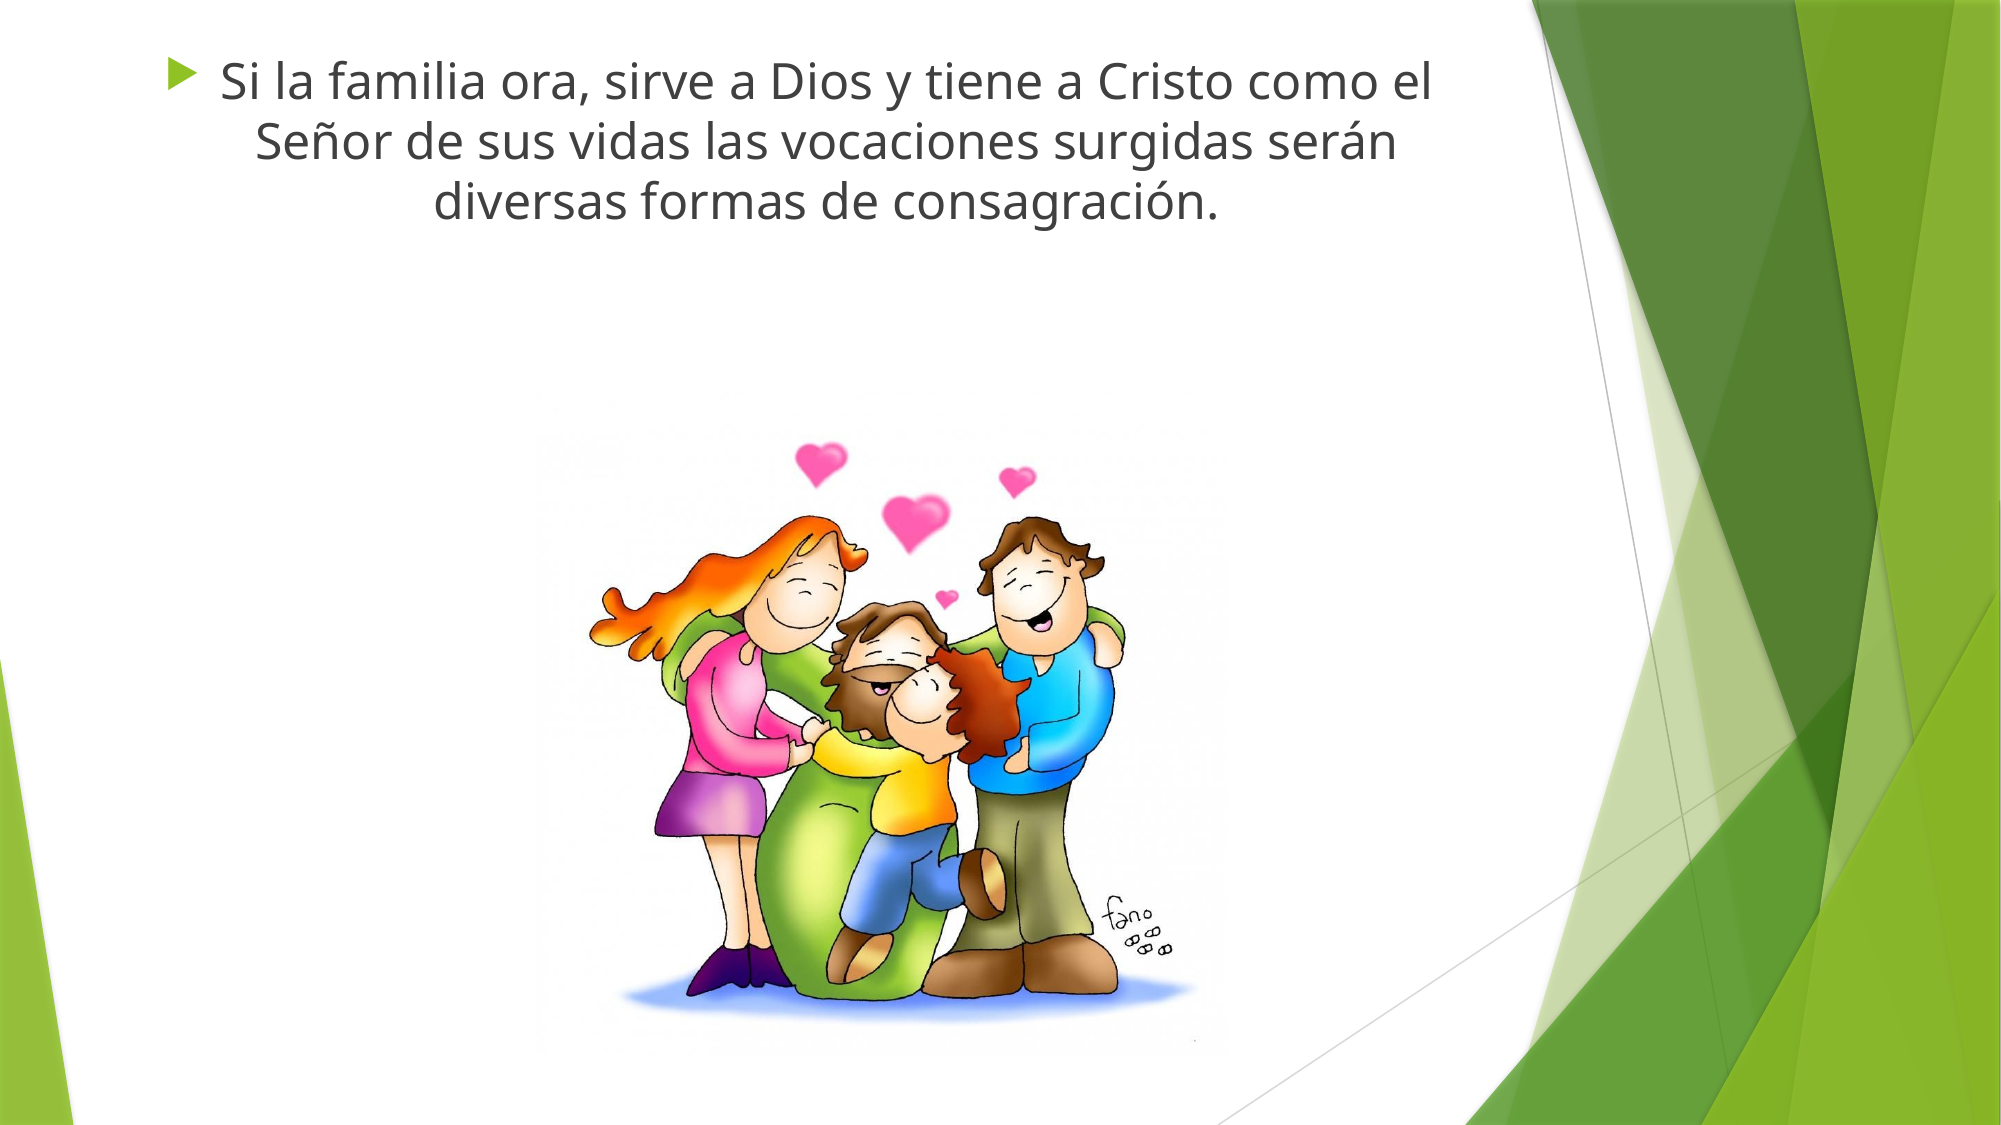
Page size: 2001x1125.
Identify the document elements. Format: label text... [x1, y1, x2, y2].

list Si la familia ora, sirve a Dios y tiene a Cristo como el Señor de sus vidas las vocaciones surgidas serán diversas formas de consagración. [94, 41, 1505, 679]
picture [536, 389, 1228, 1057]
